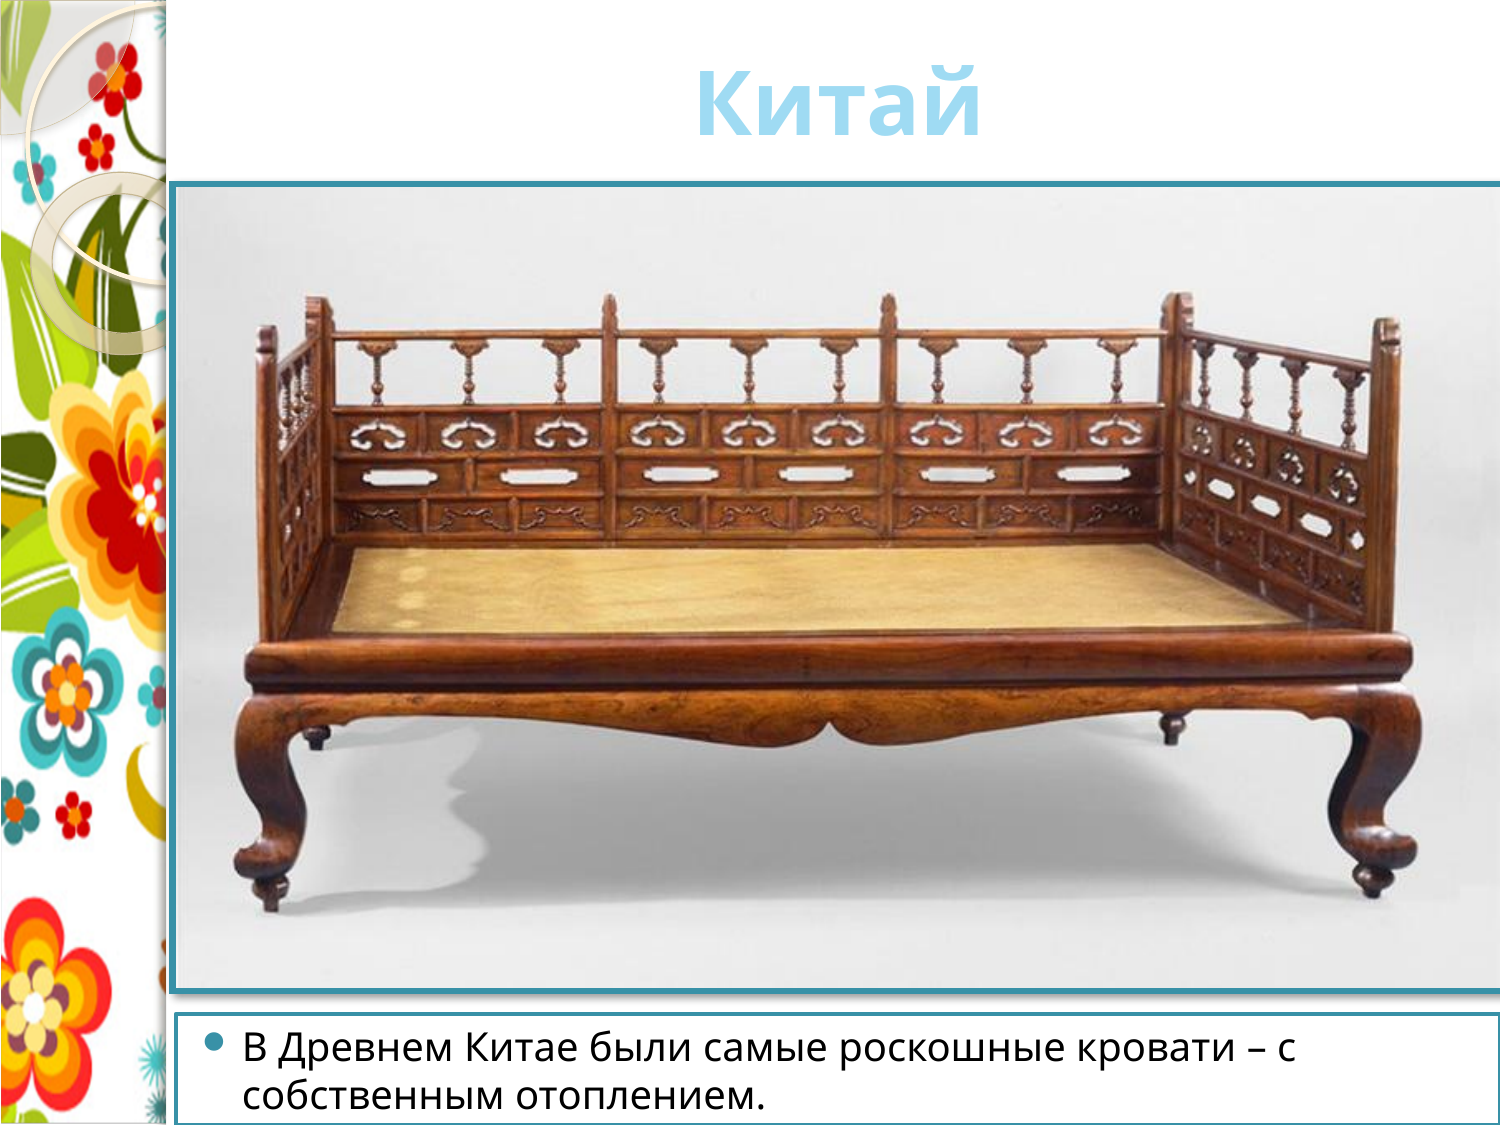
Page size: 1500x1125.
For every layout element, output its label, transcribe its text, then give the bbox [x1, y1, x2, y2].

picture [175, 186, 1500, 988]
picture [62, 195, 160, 280]
picture [0, 134, 166, 1125]
picture [136, 0, 164, 4]
picture [53, 241, 160, 332]
title Китай [235, 23, 1466, 176]
picture [32, 13, 160, 207]
list В Древнем Китае были самые роскошные кровати – с собственным отоплением. [174, 1012, 1500, 1125]
